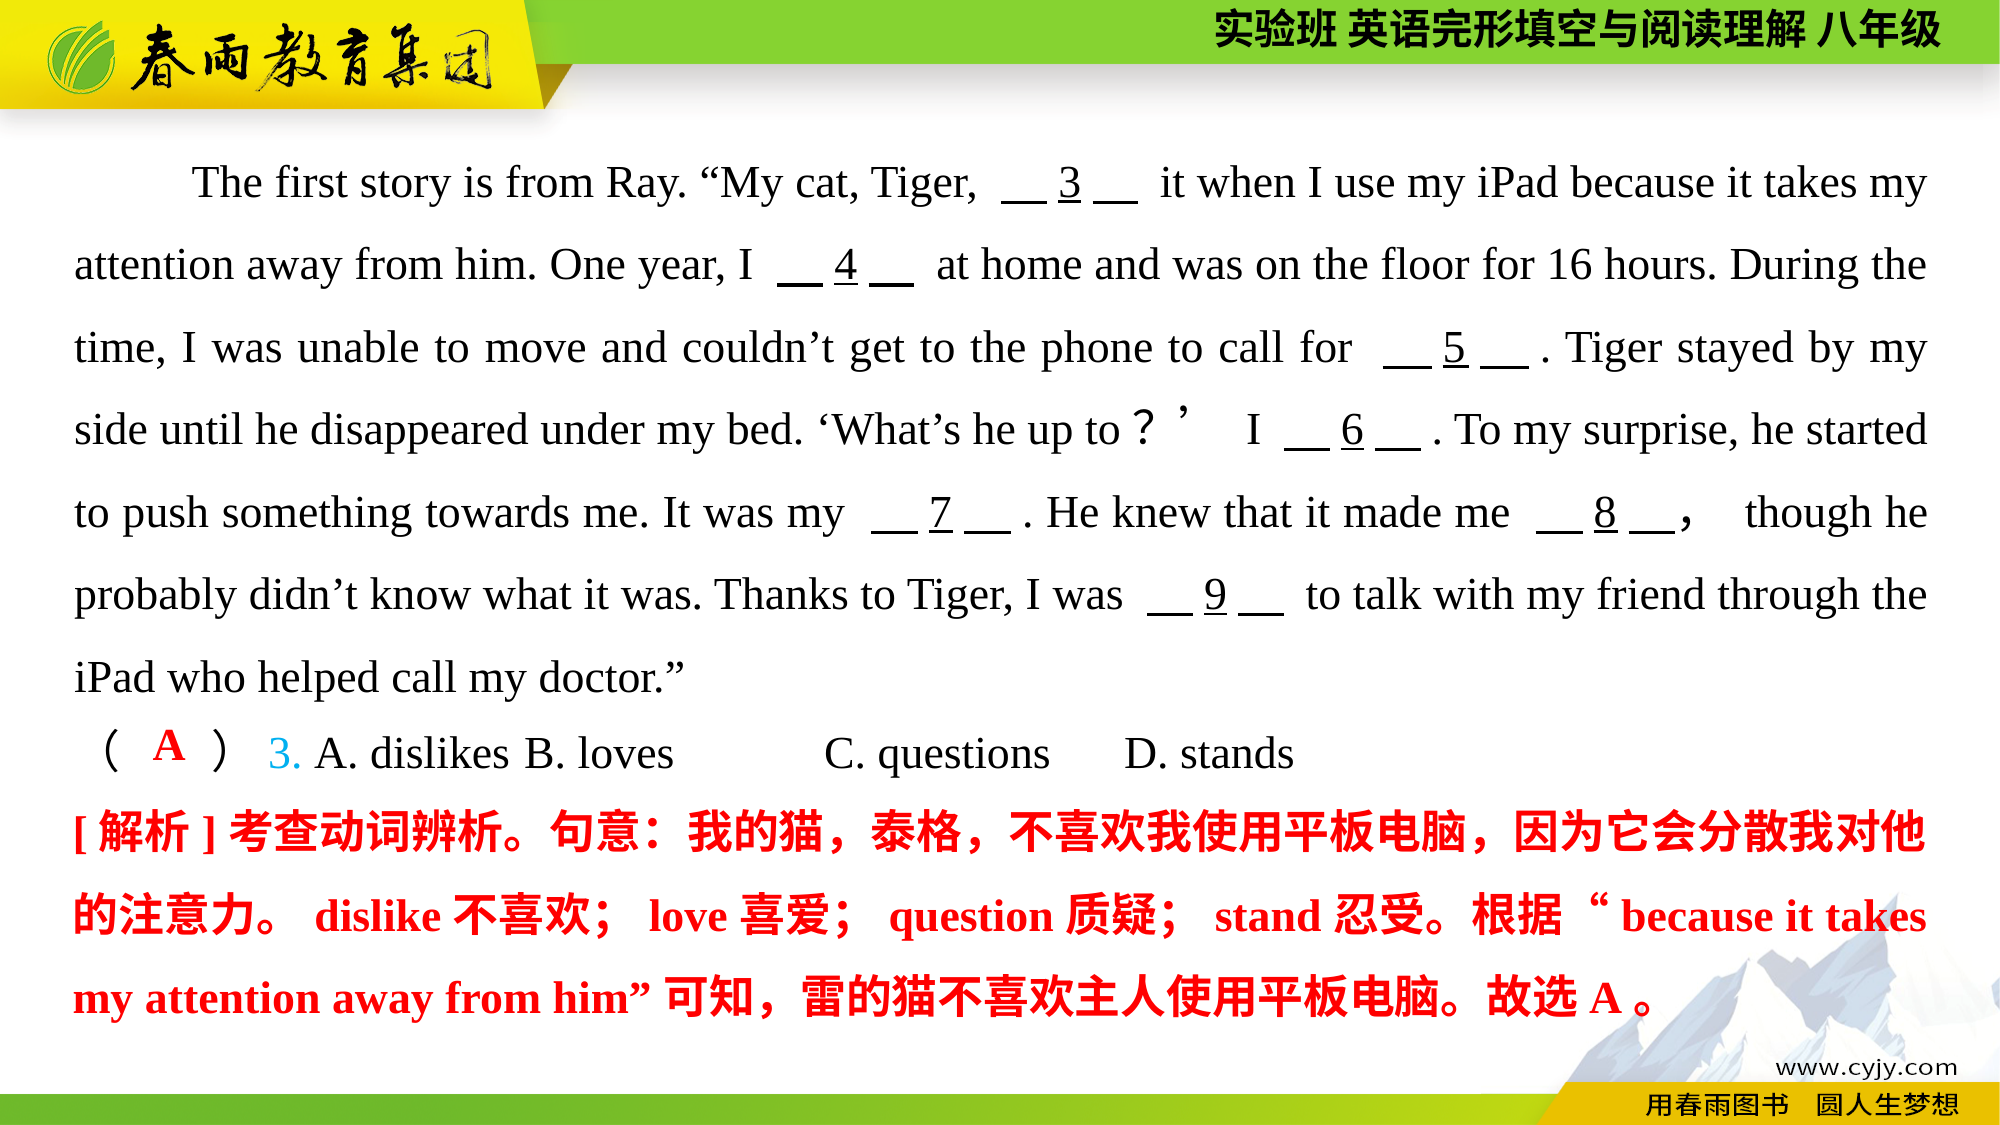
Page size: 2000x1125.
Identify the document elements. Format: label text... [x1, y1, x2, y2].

text_box [解析]考查动词辨析。句意：我的猫，泰格，不喜欢我使用平板电脑，因为它会分散我对他的注意力。dislike不喜欢；love喜爱；question质疑；stand忍受。根据“because it takes my attention away from him”可知，雷的猫不喜欢主人使用平板电脑。故选A。 [57, 768, 1942, 1031]
text_box （ ）3. A. dislikes B. loves C. questions D. stands [59, 687, 1944, 785]
picture [0, 0, 2000, 1125]
text_box A [138, 707, 201, 768]
list The first story is from Ray. “My cat, Tiger, 3 it when I use my iPad because it takes my attention away from him. One year, I 4 at home and was on the floor for 16 hours. During the time, I was unable to move and couldn’t get to the phone to call for 5 . Tiger stayed by my side until he disappeared under my bed. ‘What’s he up to？’ I 6 . To my surprise, he started to push something towards me. It was my 7 . He knew that it made me 8 ， though he probably didn’t know what it was. Thanks to Tiger, I was 9 to talk with my friend through the iPad who helped call my doctor.” [59, 116, 1944, 687]
